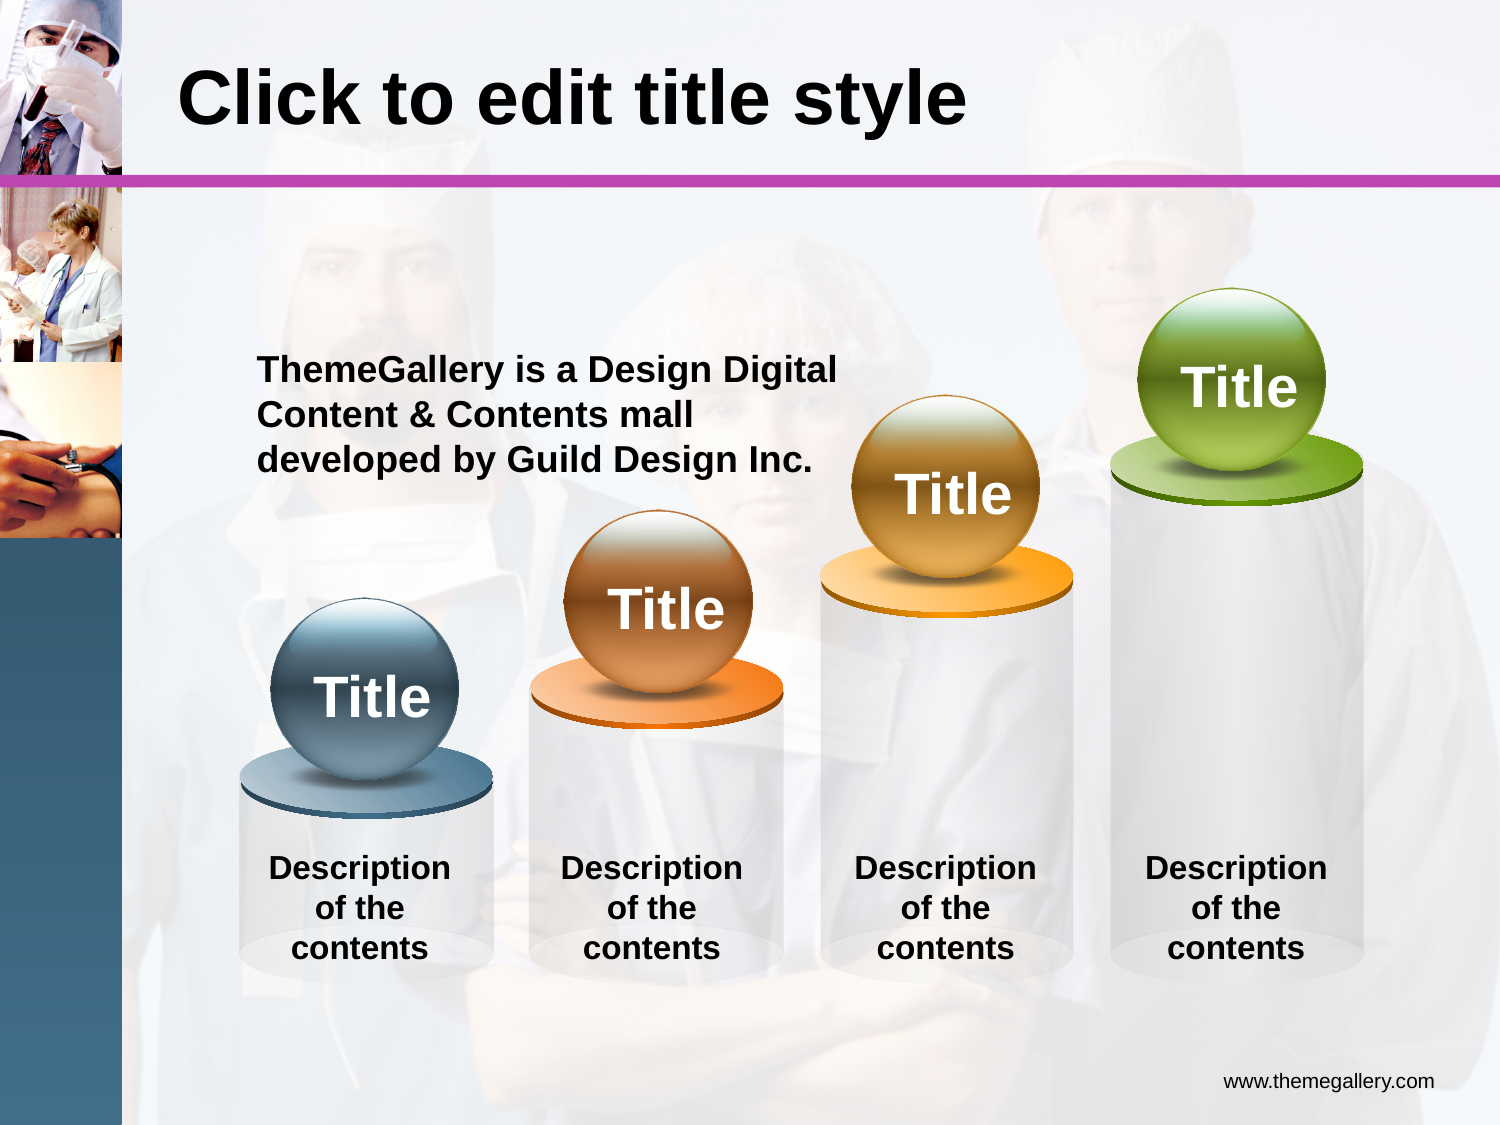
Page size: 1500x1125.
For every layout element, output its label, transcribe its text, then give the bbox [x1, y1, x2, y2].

title Click to edit title style [162, 24, 1450, 163]
picture [0, 0, 1500, 174]
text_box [237, 287, 1364, 985]
footer www.themegallery.com [975, 1059, 1450, 1113]
picture [0, 188, 1500, 1125]
